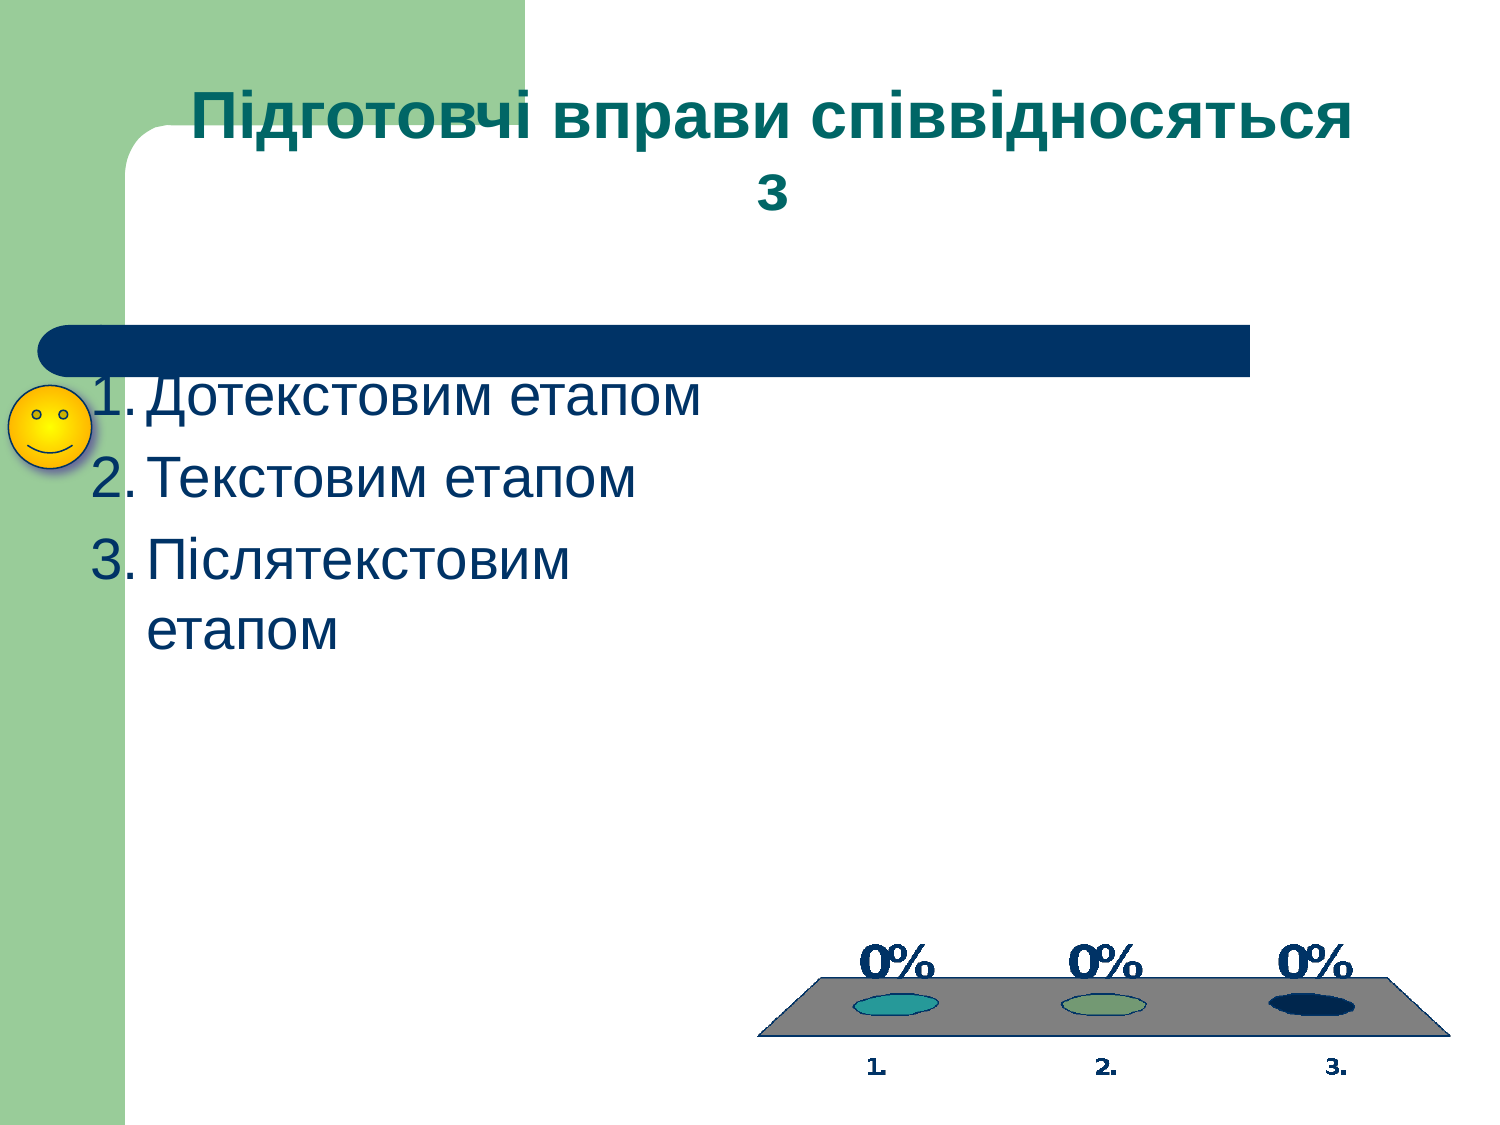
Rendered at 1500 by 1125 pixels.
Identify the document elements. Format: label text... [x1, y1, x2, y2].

list Дотекстовим етапом Текстовим етапом Післятекстовим етапом [75, 350, 734, 1012]
picture [739, 337, 1490, 1115]
text_box [8, 385, 75, 469]
title Підготовчі вправи співвідносяться з [171, 45, 1375, 233]
